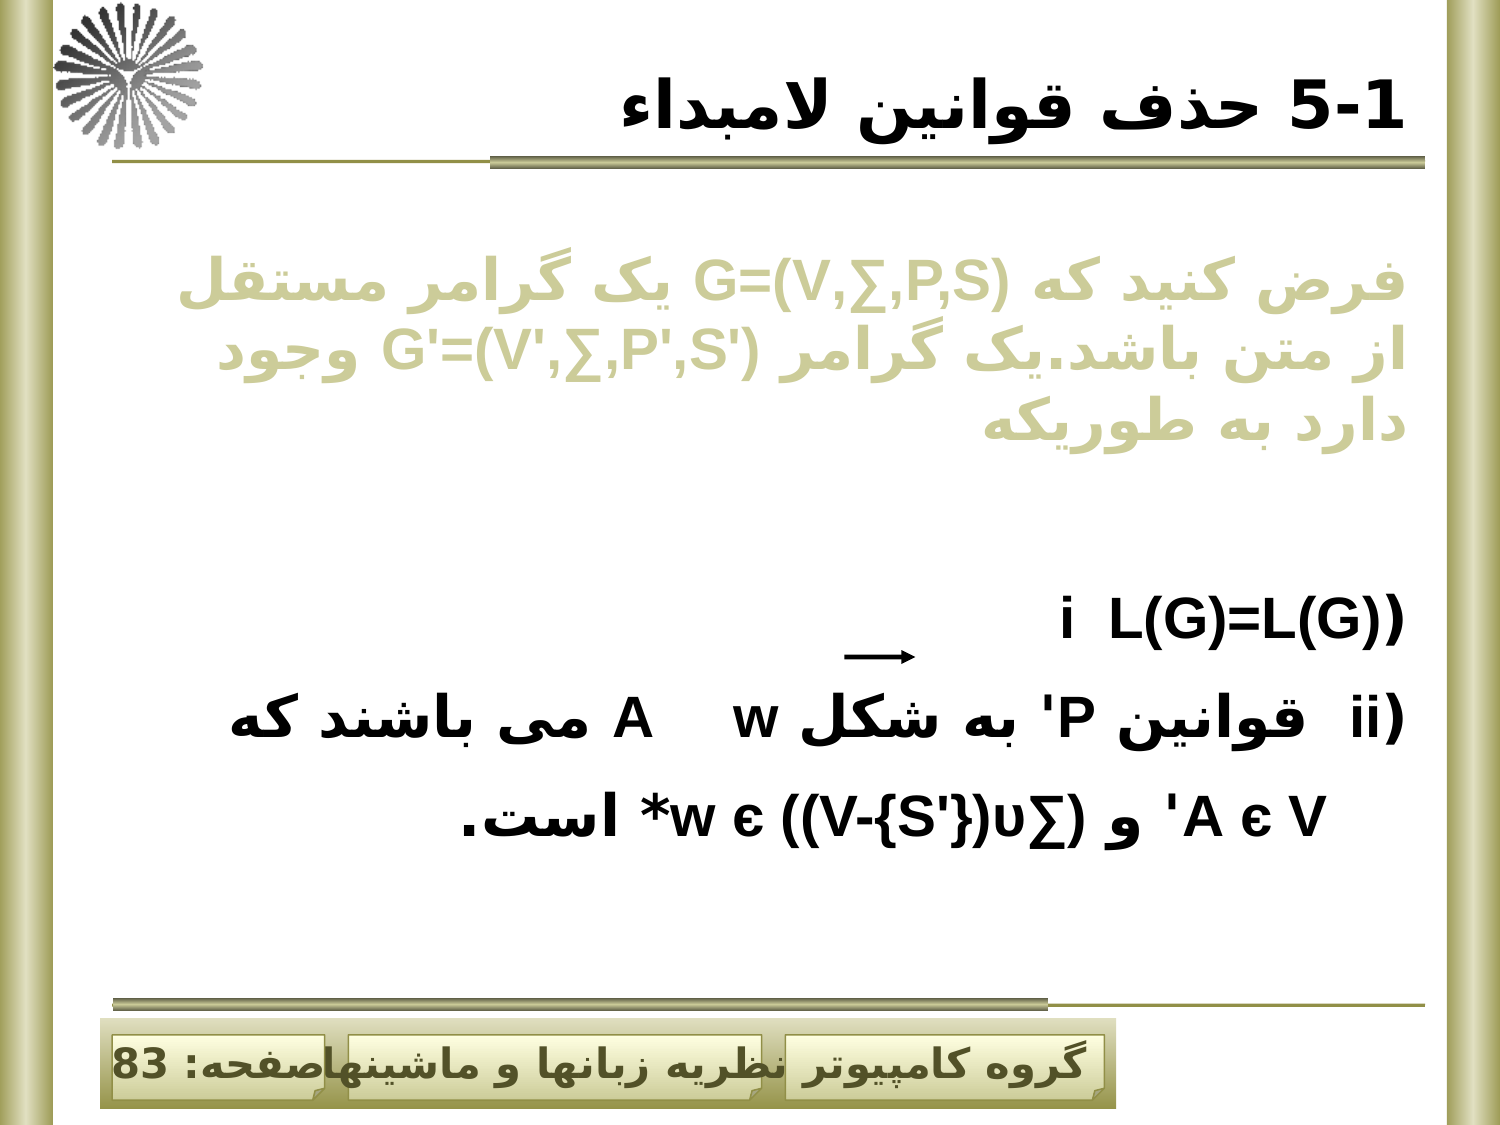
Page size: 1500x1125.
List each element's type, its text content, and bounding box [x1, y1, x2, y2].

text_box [100, 233, 1424, 811]
text_box 5-1 حذف قوانین لامبداء [218, 53, 1424, 150]
